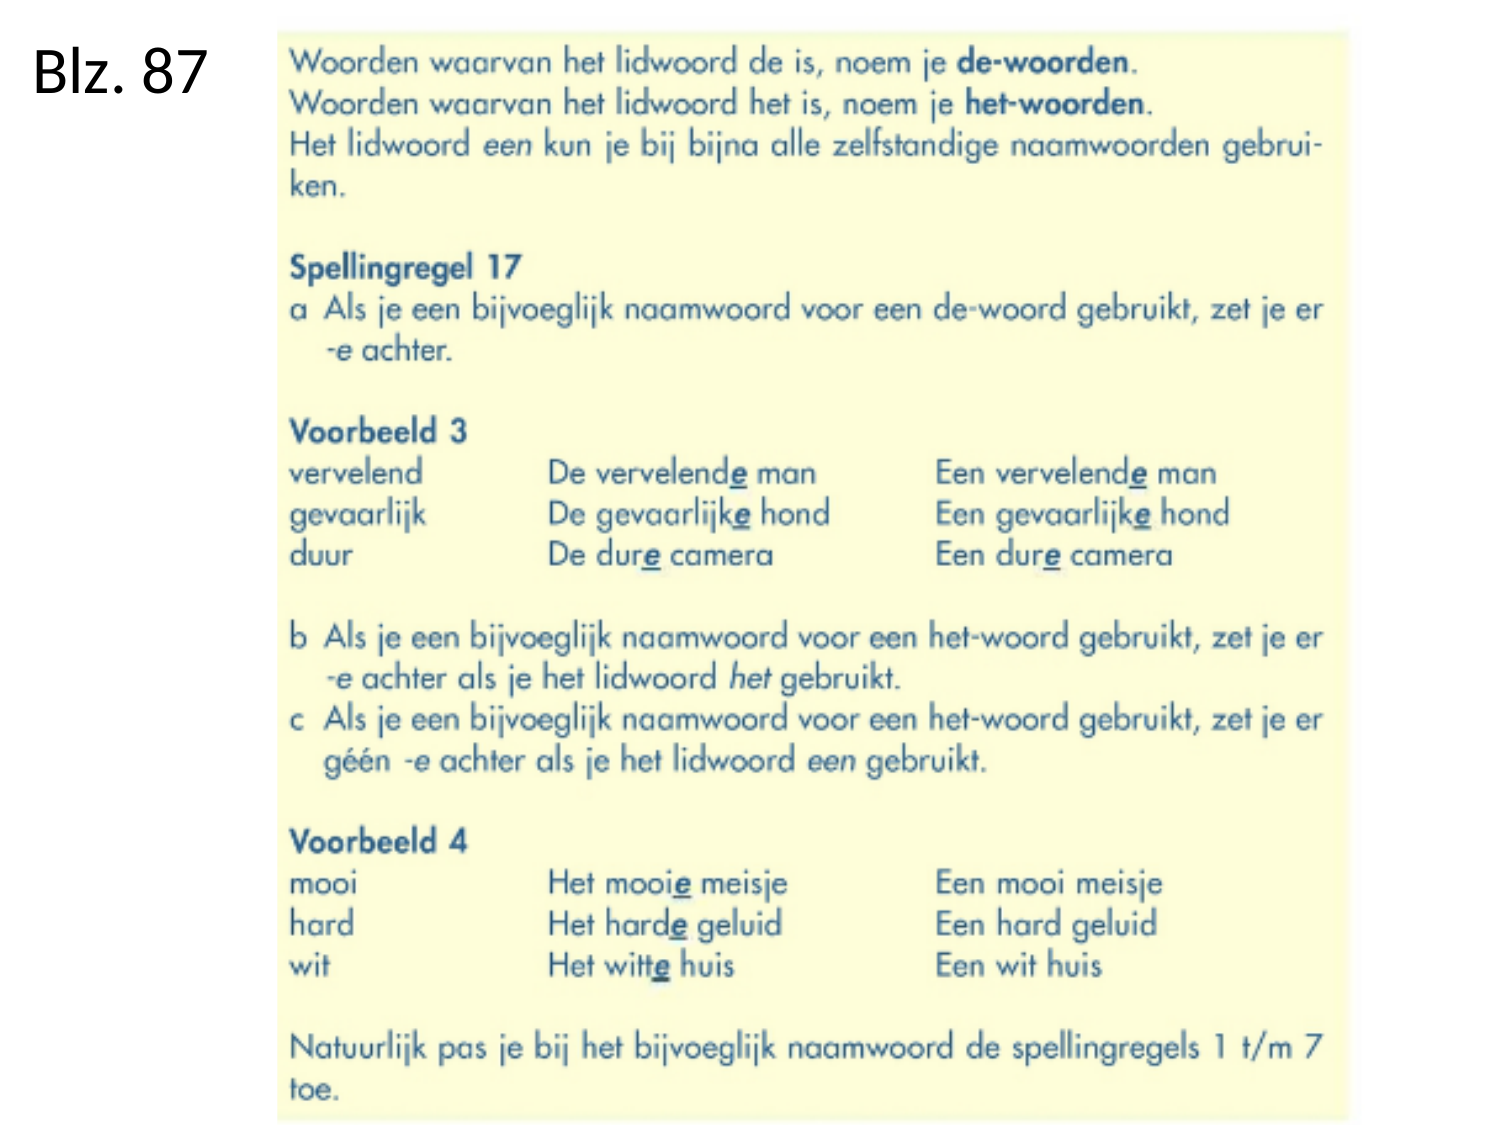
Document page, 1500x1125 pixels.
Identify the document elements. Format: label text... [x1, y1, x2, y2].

text_box Blz. 87 [17, 19, 272, 110]
picture [277, 0, 1365, 1125]
